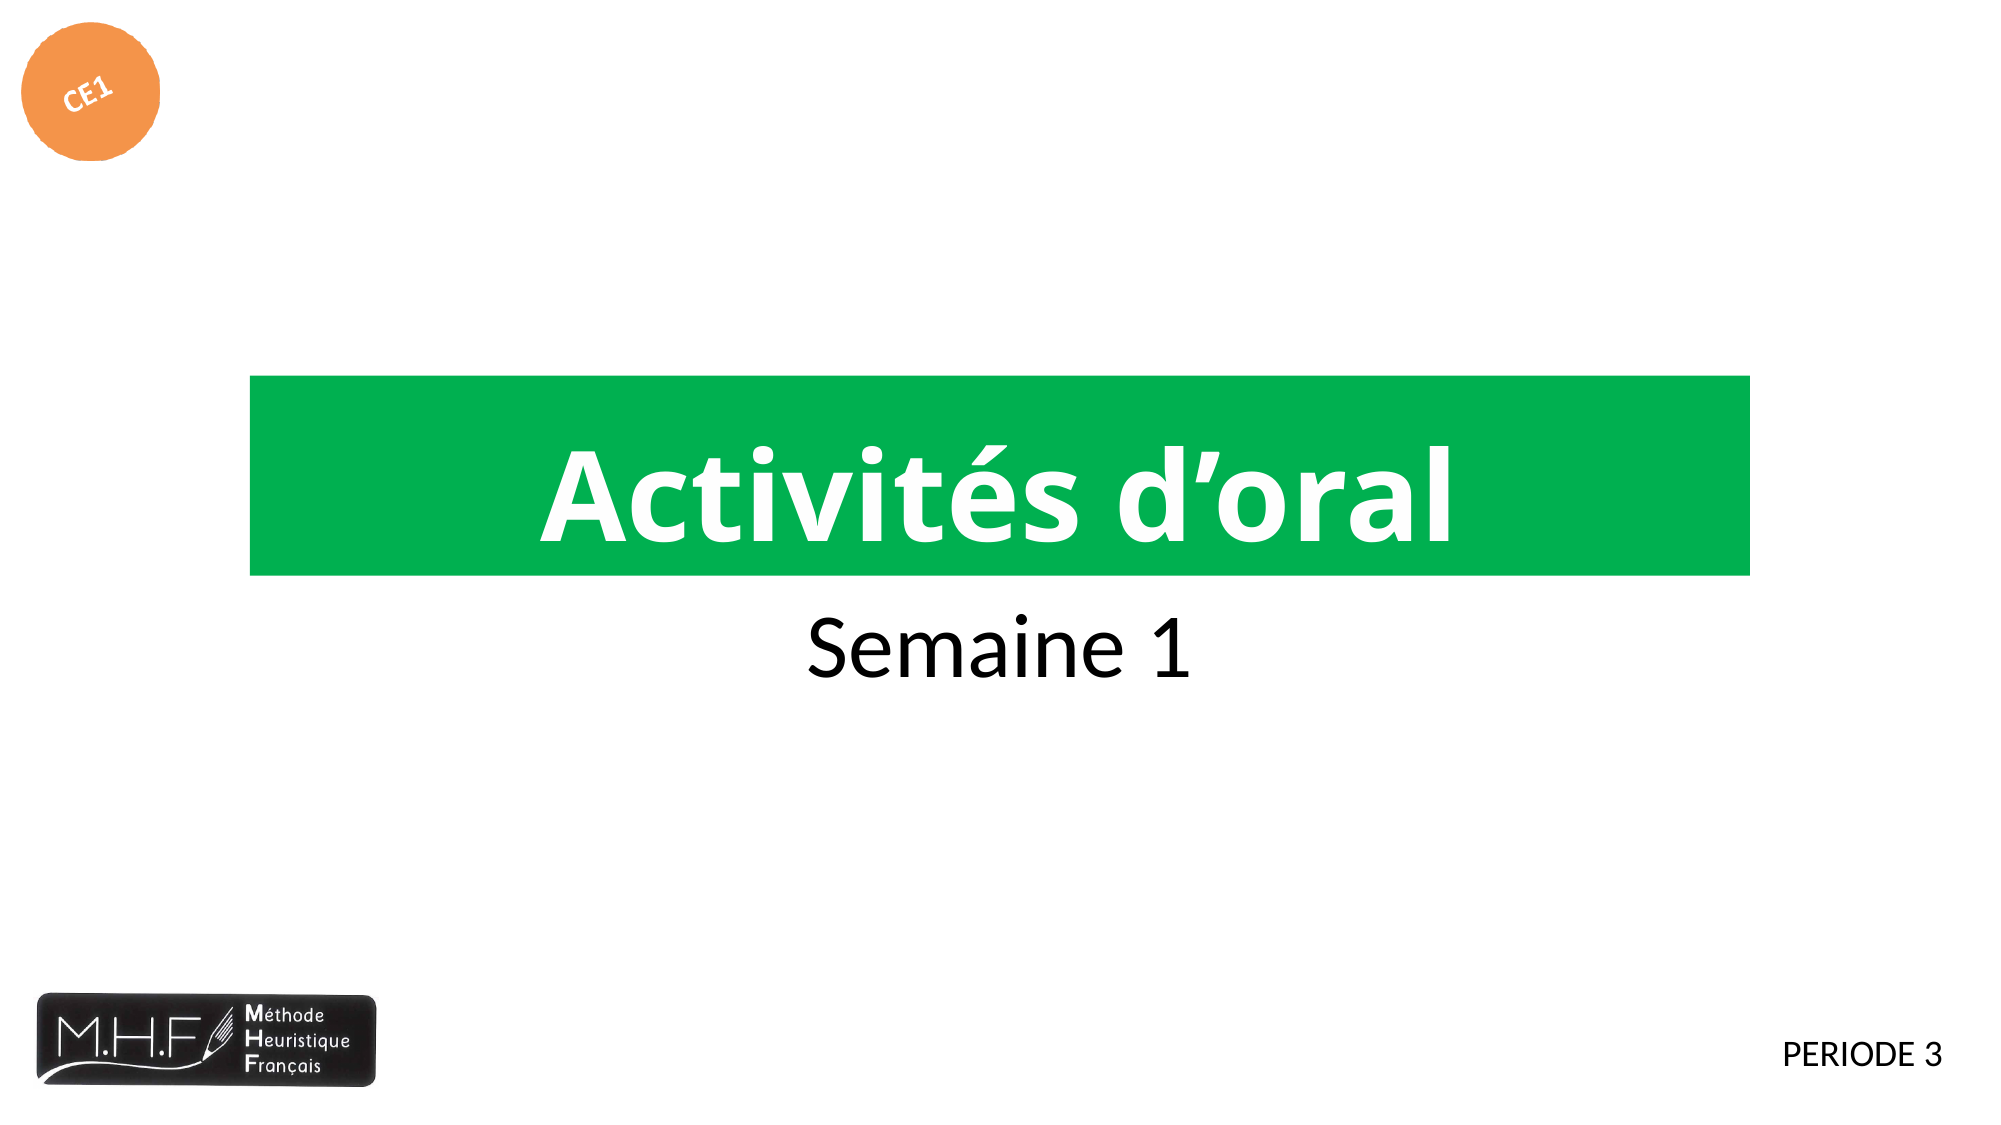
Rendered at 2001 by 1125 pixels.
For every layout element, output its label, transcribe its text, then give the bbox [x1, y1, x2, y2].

picture [33, 990, 379, 1089]
subtitle Semaine 1 [249, 590, 1750, 863]
title Activités d’oral [249, 375, 1750, 576]
picture [21, 22, 160, 162]
text_box PERIODE 3 [1362, 1021, 1967, 1082]
